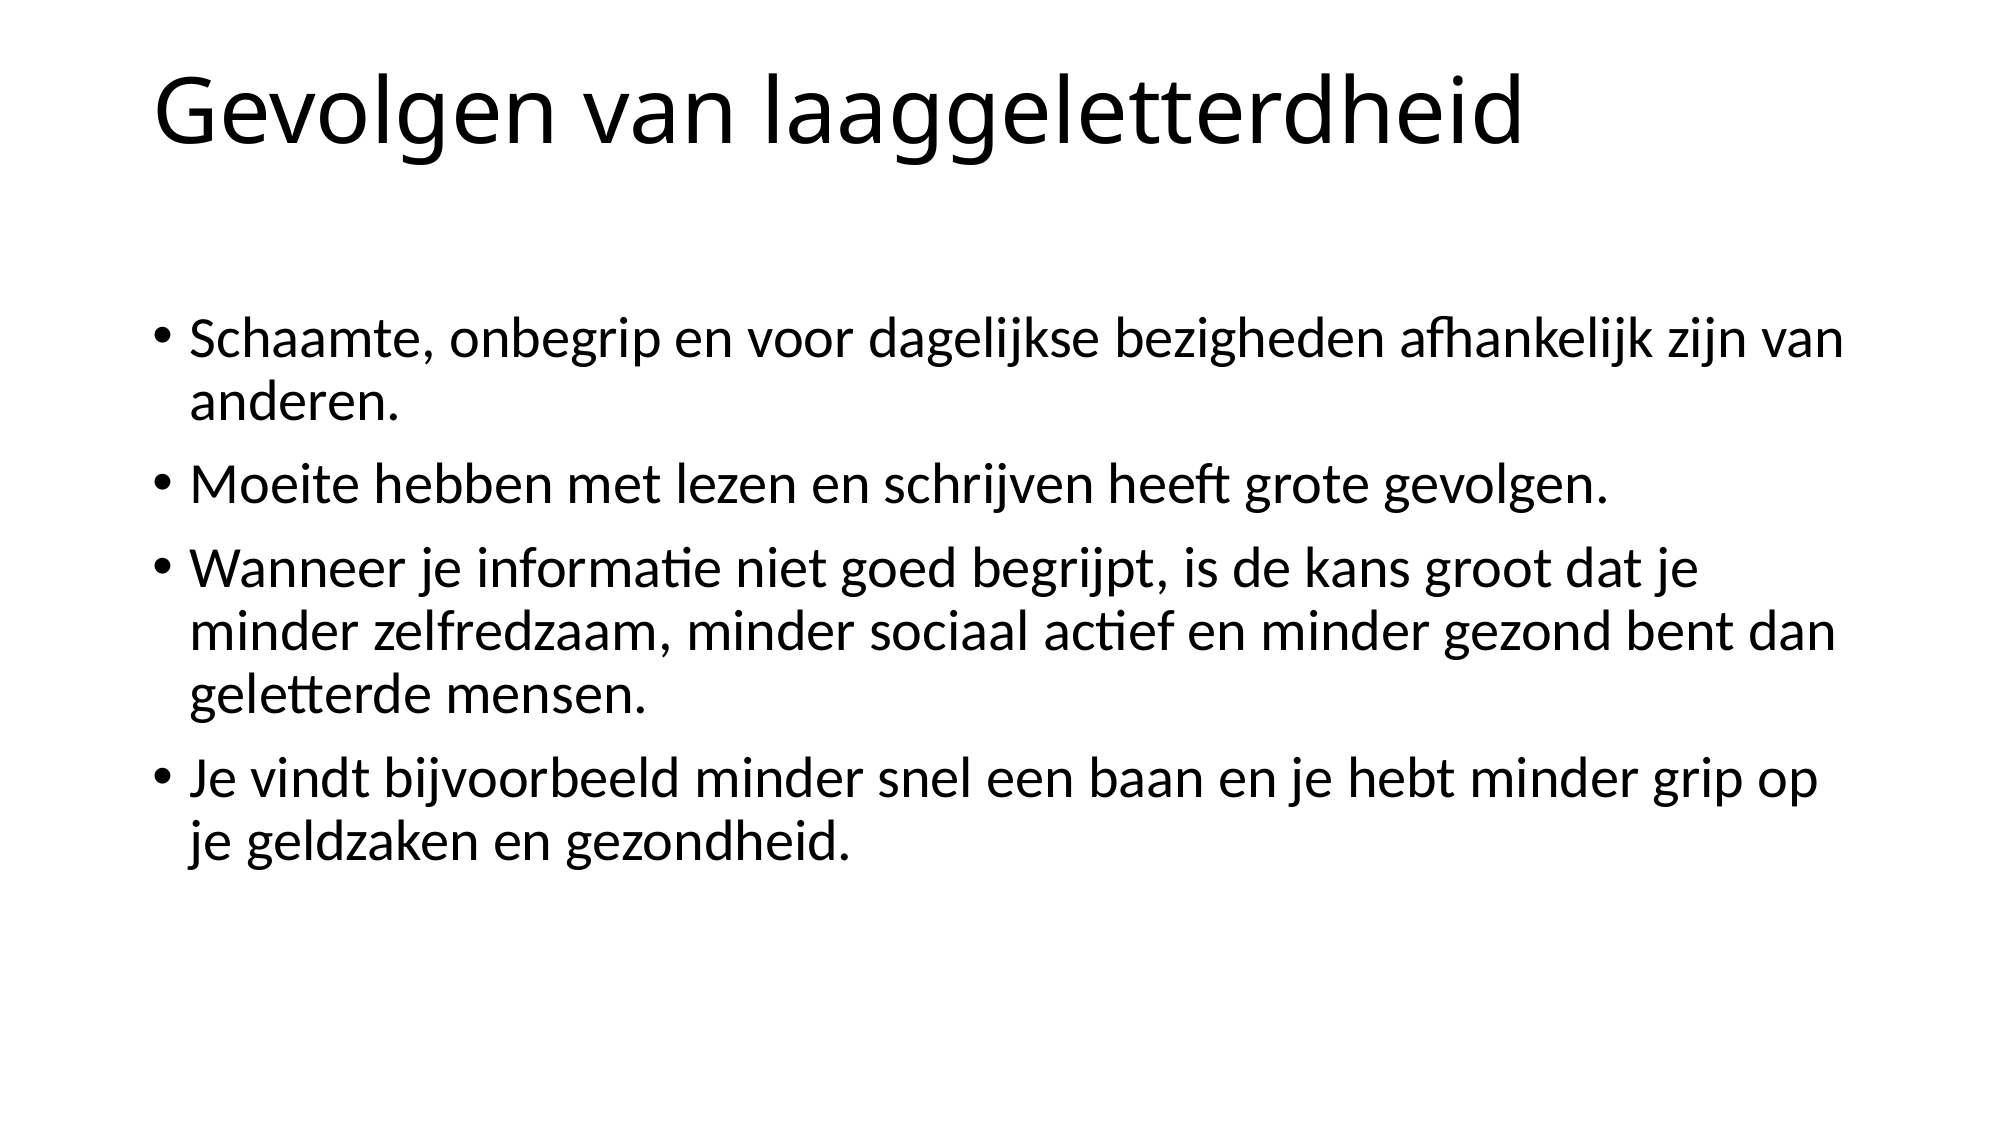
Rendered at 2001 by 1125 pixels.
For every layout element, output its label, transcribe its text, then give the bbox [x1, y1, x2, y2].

title Gevolgen van laaggeletterdheid [137, 59, 1863, 278]
list Schaamte, onbegrip en voor dagelijkse bezigheden afhankelijk zijn van anderen. Moeite hebben met lezen en schrijven heeft grote gevolgen. Wanneer je informatie niet goed begrijpt, is de kans groot dat je minder zelfredzaam, minder sociaal actief en minder gezond bent dan geletterde mensen. Je vindt bijvoorbeeld minder snel een baan en je hebt minder grip op je geldzaken en gezondheid. [137, 299, 1863, 1014]
